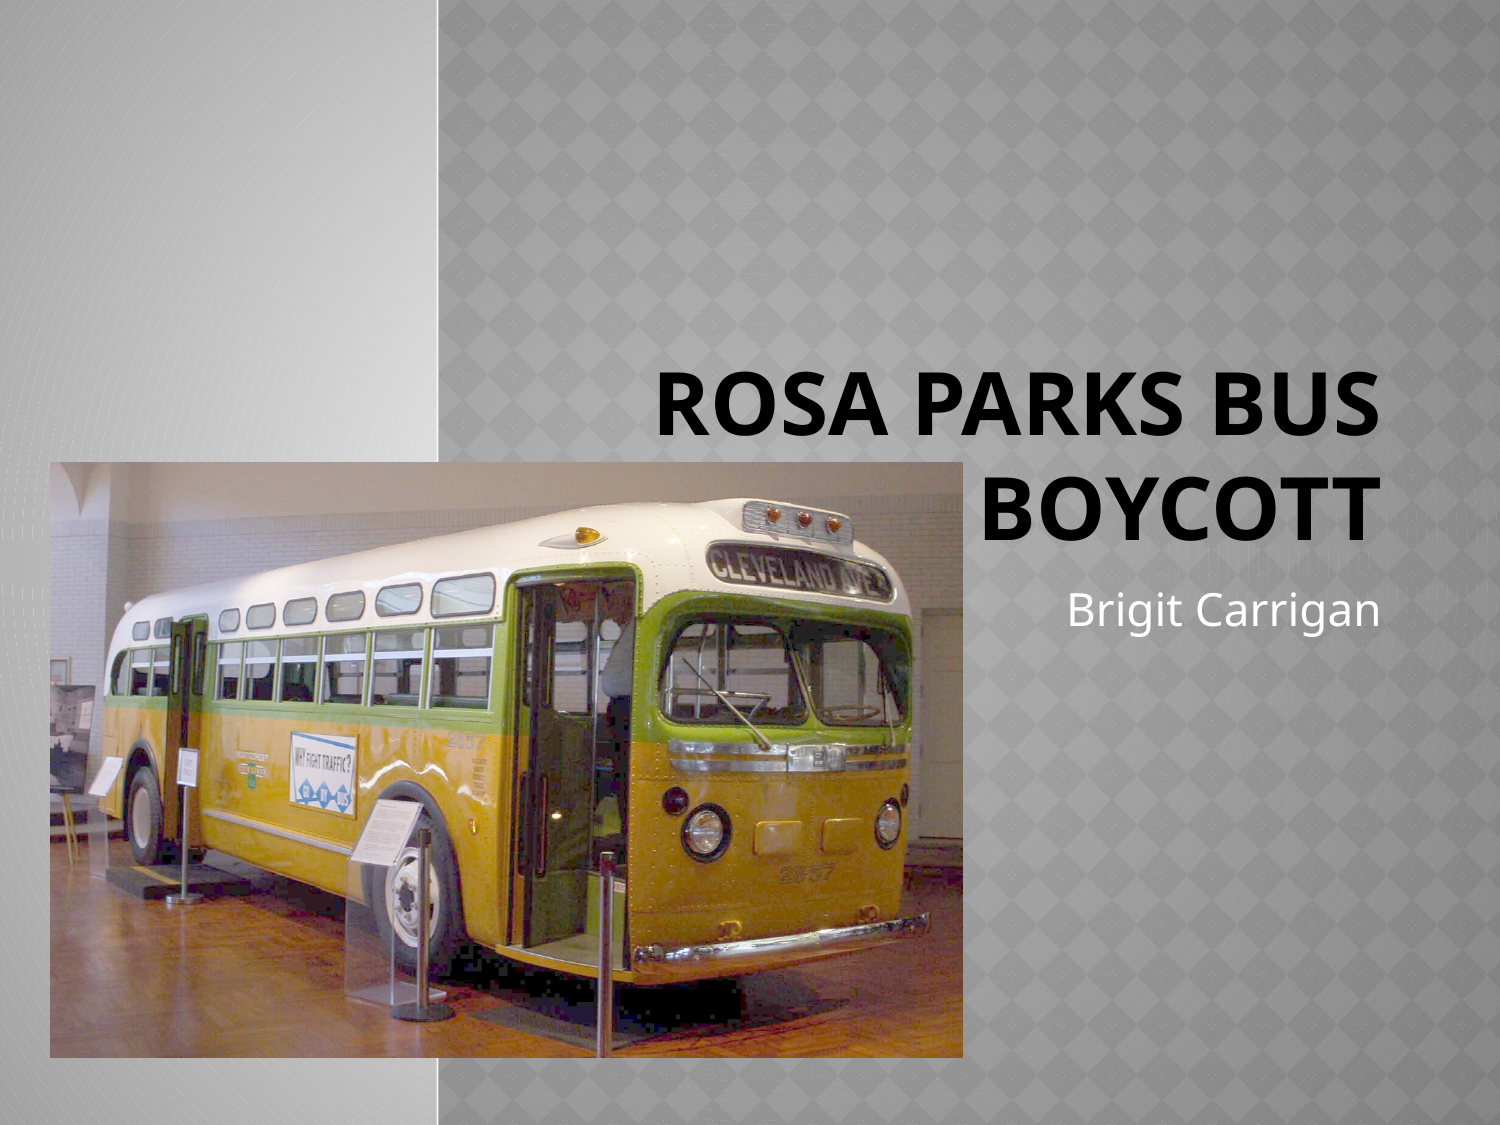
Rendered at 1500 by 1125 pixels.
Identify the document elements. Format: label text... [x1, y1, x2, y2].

subtitle Brigit Carrigan [967, 580, 1390, 762]
title Rosa Parks bus boycott [552, 87, 1390, 558]
picture [49, 462, 963, 1059]
